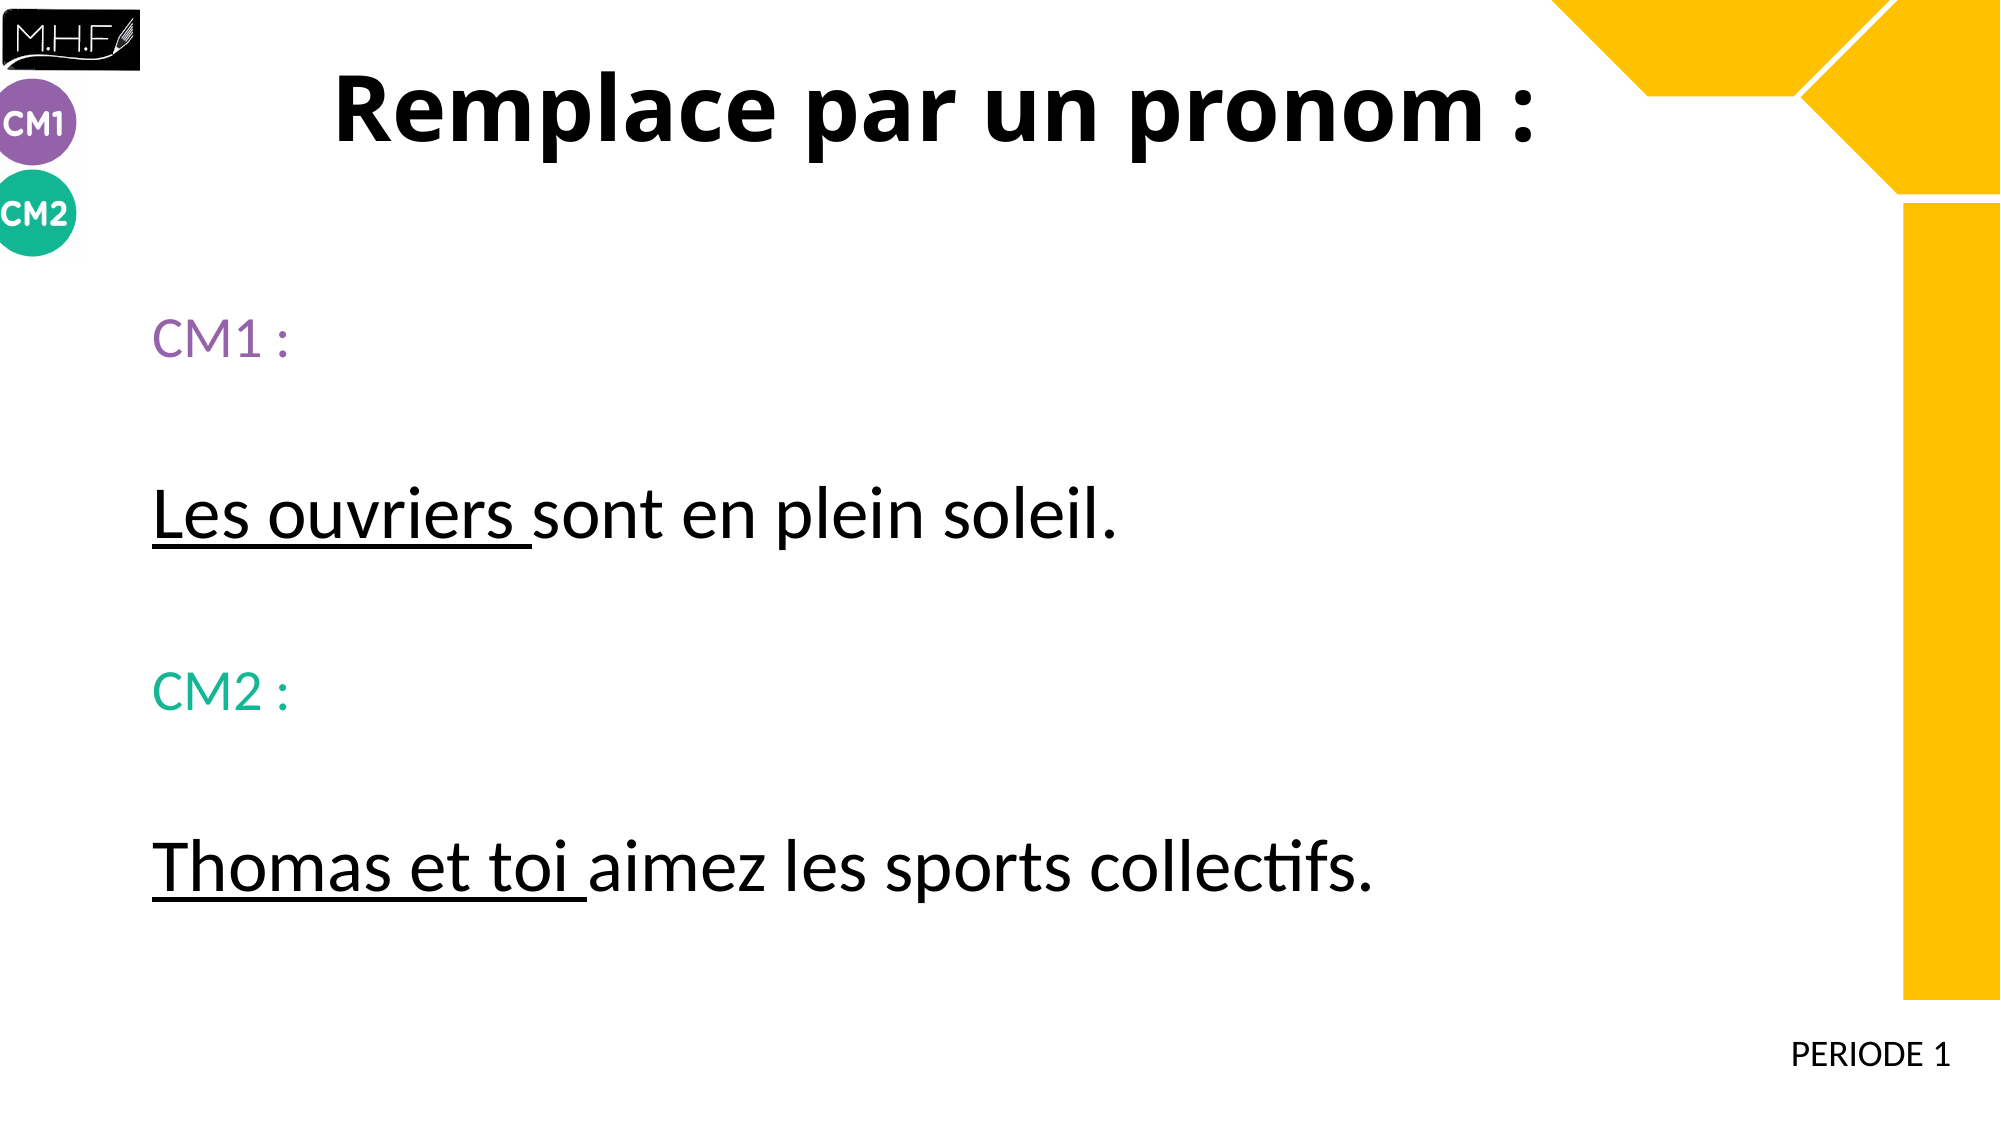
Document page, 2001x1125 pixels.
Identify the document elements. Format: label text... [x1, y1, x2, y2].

title Remplace par un pronom : [316, 3, 1863, 221]
picture [0, 7, 140, 259]
text_box [1902, 202, 2000, 1001]
text_box PERIODE 1 [1362, 1021, 1967, 1082]
list CM1 : Les ouvriers sont en plein soleil. CM2 : Thomas et toi aimez les sports collectifs. [137, 299, 1863, 1014]
text_box [1549, 0, 1892, 98]
text_box [1799, 0, 2000, 196]
